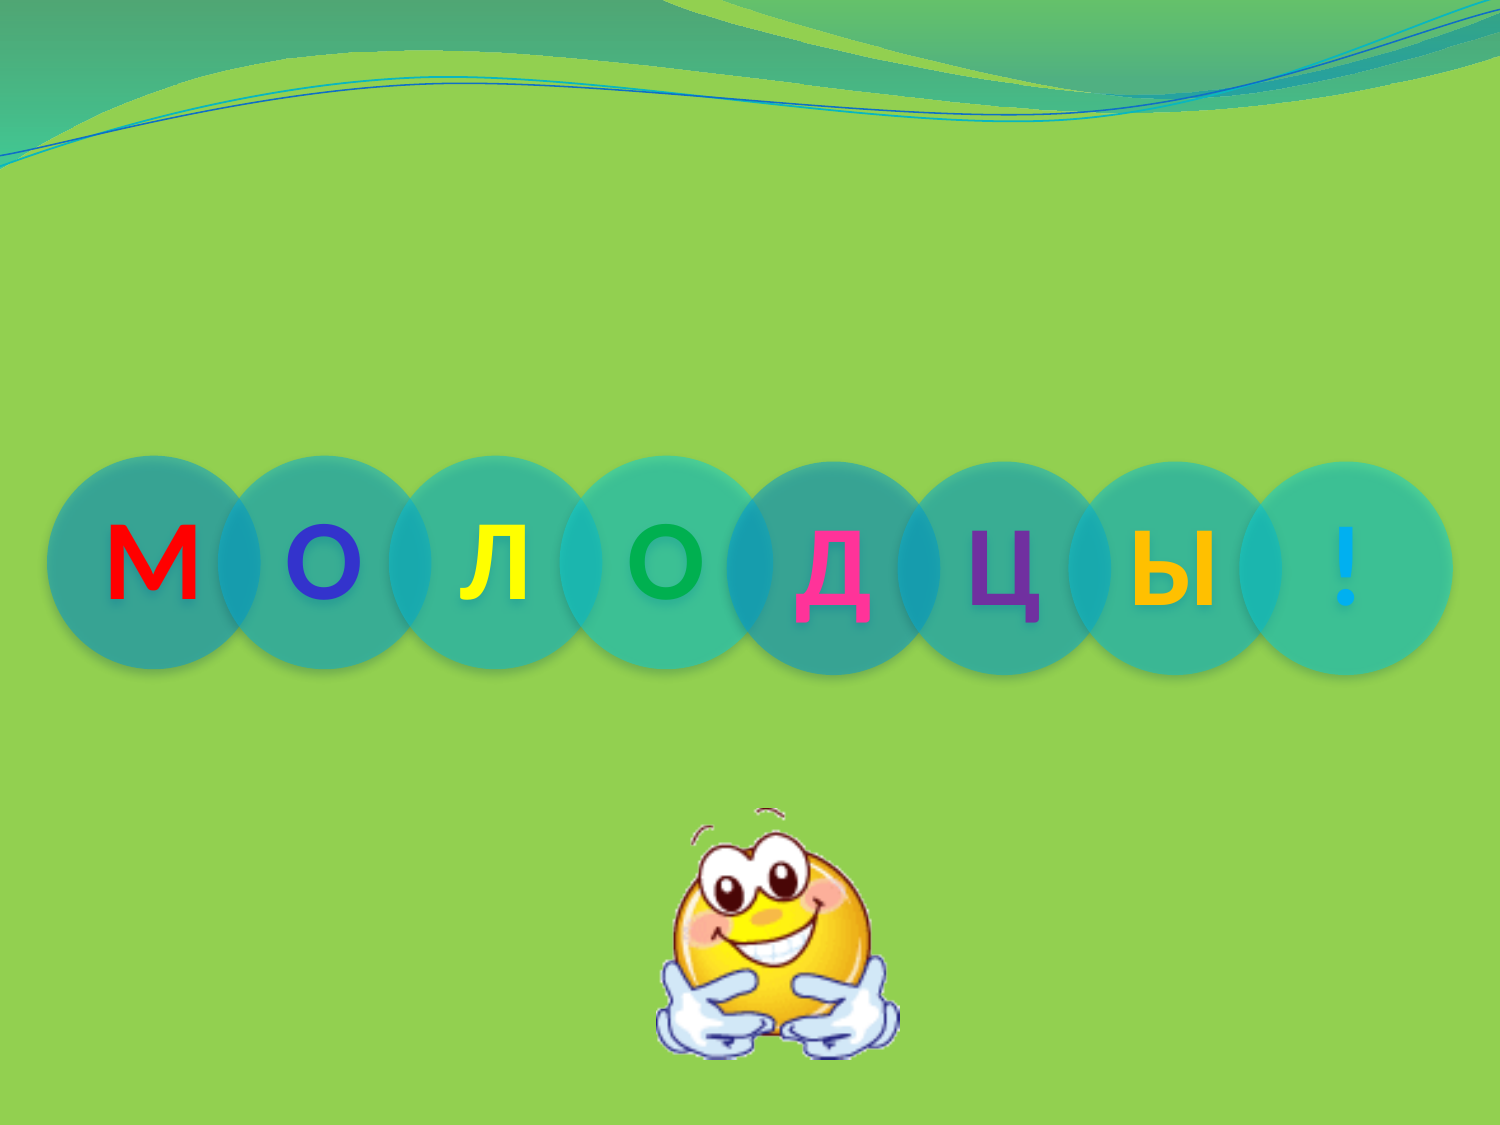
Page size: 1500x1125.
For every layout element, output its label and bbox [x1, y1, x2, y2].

picture [655, 808, 901, 1061]
text_box [726, 163, 1454, 973]
text_box [46, 175, 719, 950]
